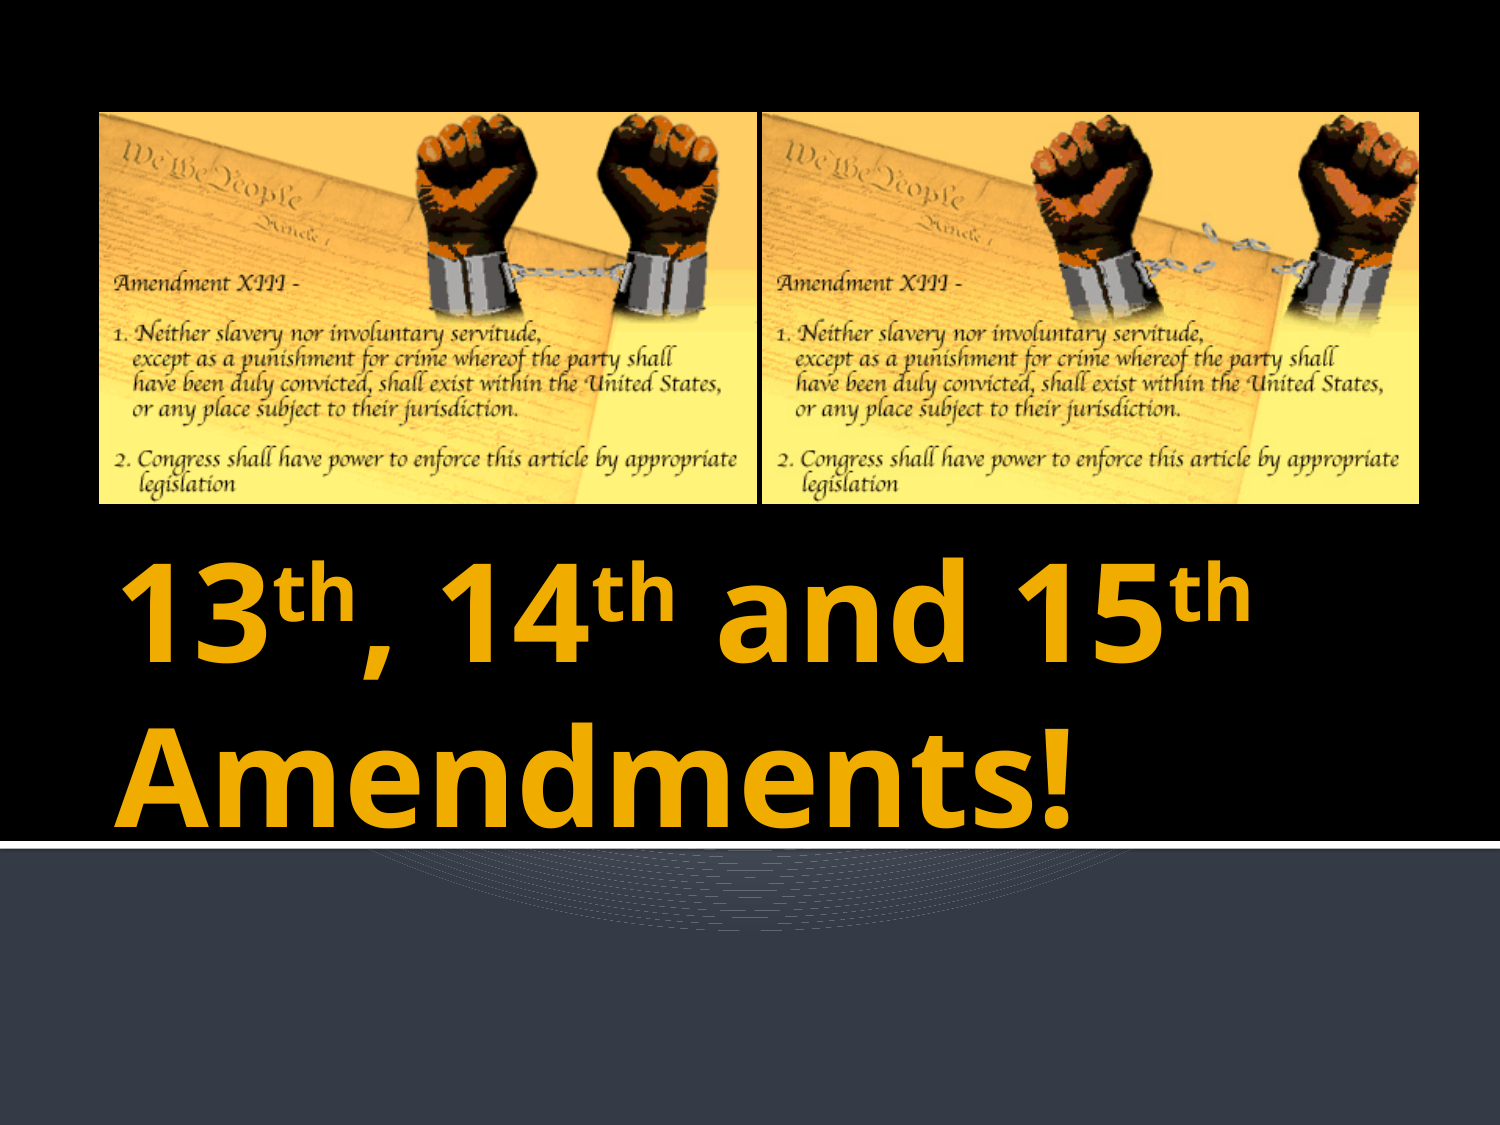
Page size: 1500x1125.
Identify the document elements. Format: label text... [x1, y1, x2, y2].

picture [762, 112, 1419, 504]
picture [99, 112, 757, 504]
title 13th, 14th and 15th Amendments! [99, 525, 1425, 800]
